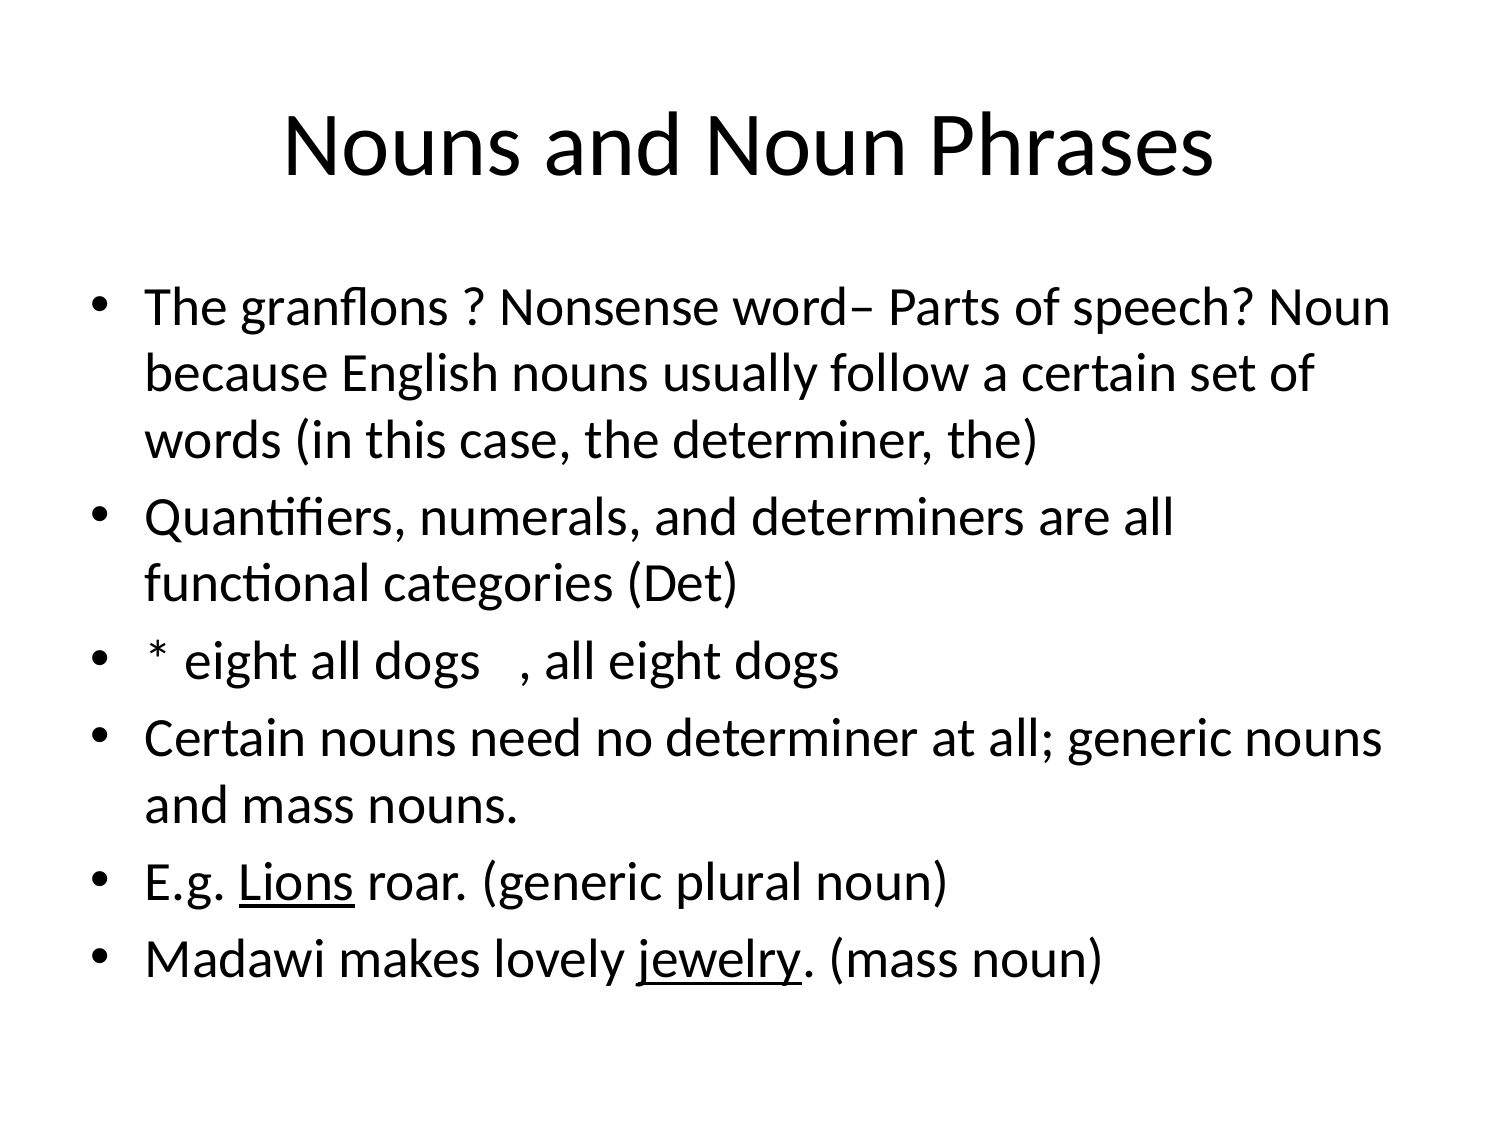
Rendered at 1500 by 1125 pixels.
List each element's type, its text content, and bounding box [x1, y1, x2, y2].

title Nouns and Noun Phrases [75, 45, 1425, 233]
list The granflons ? Nonsense word– Parts of speech? Noun because English nouns usually follow a certain set of words (in this case, the determiner, the) Quantifiers, numerals, and determiners are all functional categories (Det) * eight all dogs , all eight dogs Certain nouns need no determiner at all; generic nouns and mass nouns. E.g. Lions roar. (generic plural noun) Madawi makes lovely jewelry. (mass noun) [75, 262, 1425, 1005]
